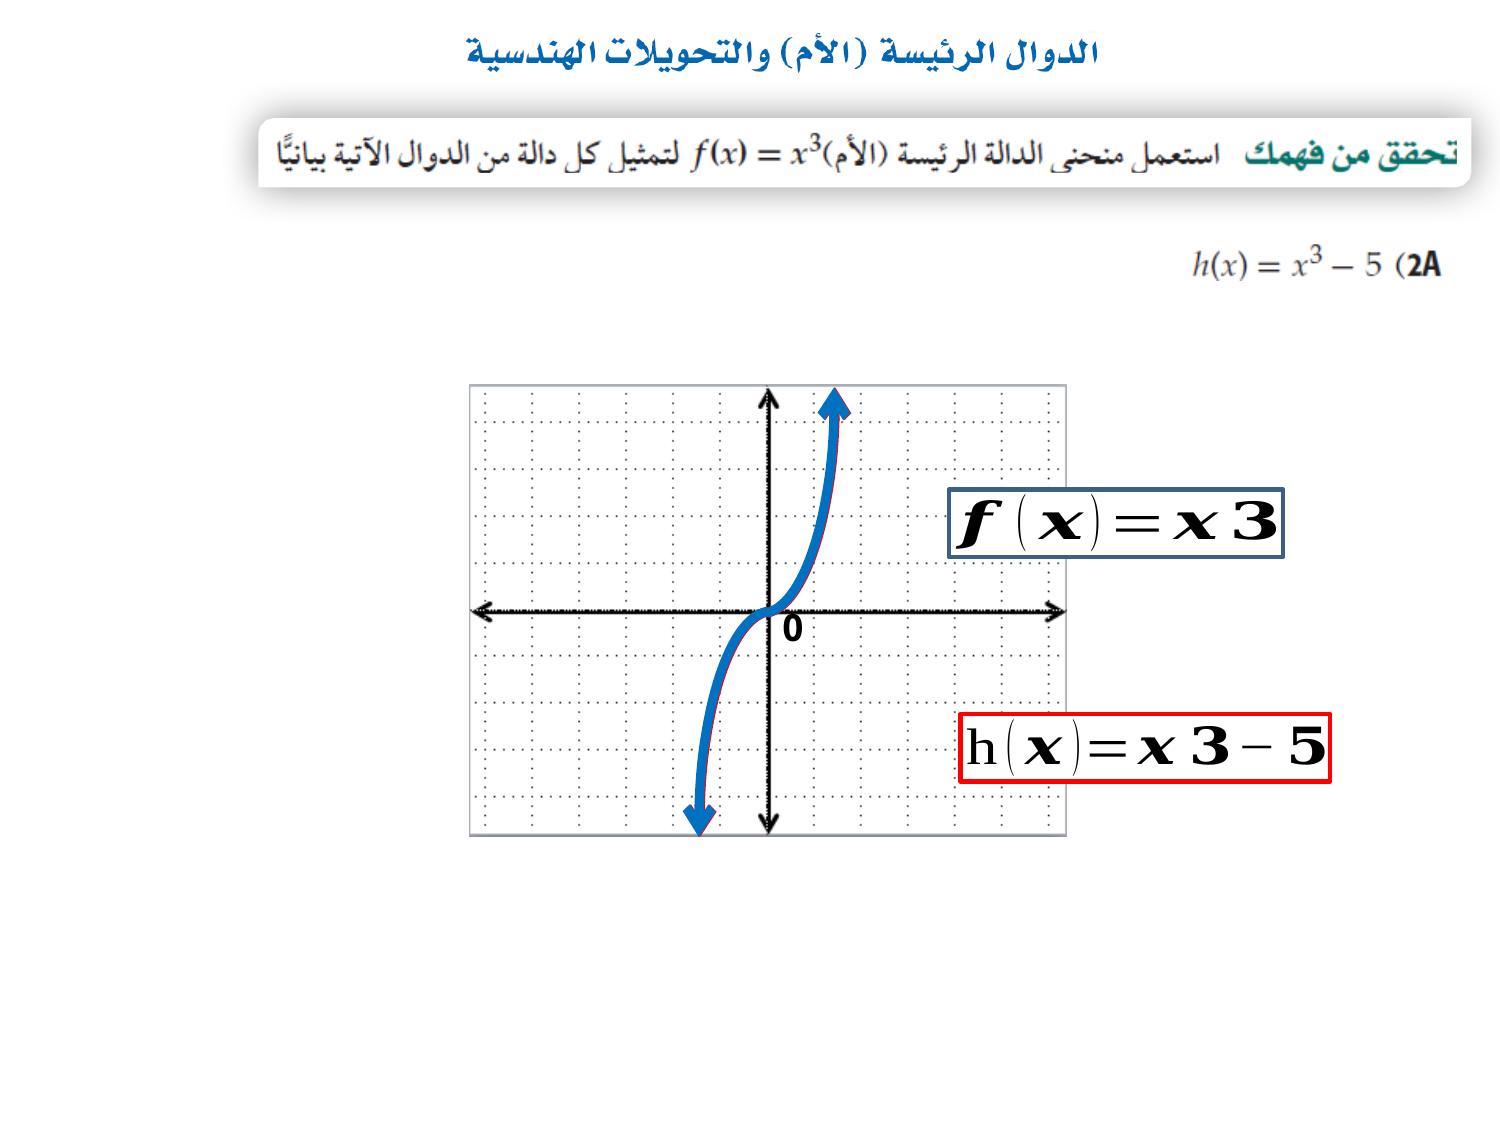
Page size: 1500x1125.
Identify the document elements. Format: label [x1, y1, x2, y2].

text_box [688, 179, 845, 1045]
picture [1186, 243, 1444, 282]
picture [265, 125, 1465, 181]
picture [466, 30, 1099, 73]
text_box [469, 384, 682, 837]
text_box [851, 384, 1067, 837]
